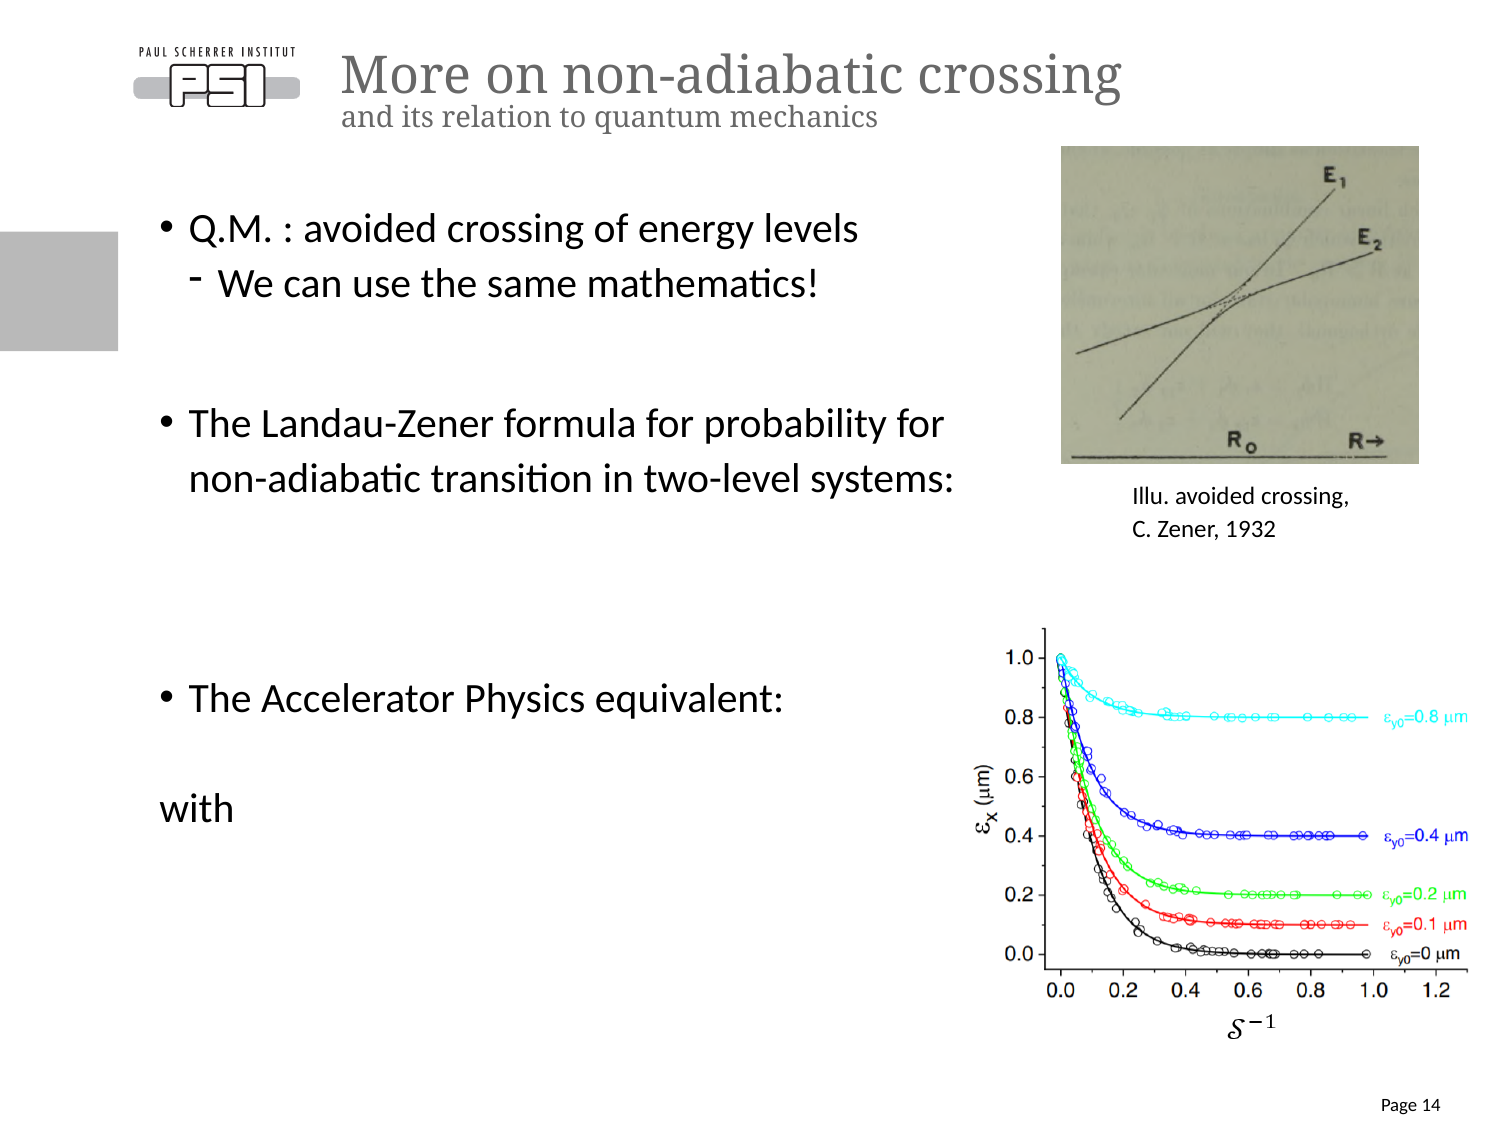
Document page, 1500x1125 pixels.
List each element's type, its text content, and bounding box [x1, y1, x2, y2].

slide_number Page 14 [1346, 1092, 1441, 1125]
picture [1061, 145, 1419, 464]
text_box Illu. avoided crossing, C. Zener, 1932 [1132, 476, 1395, 625]
title and its relation to quantum mechanics [340, 125, 1442, 132]
picture [960, 626, 1493, 1073]
text_box More on non-adiabatic crossing [340, 41, 1442, 125]
